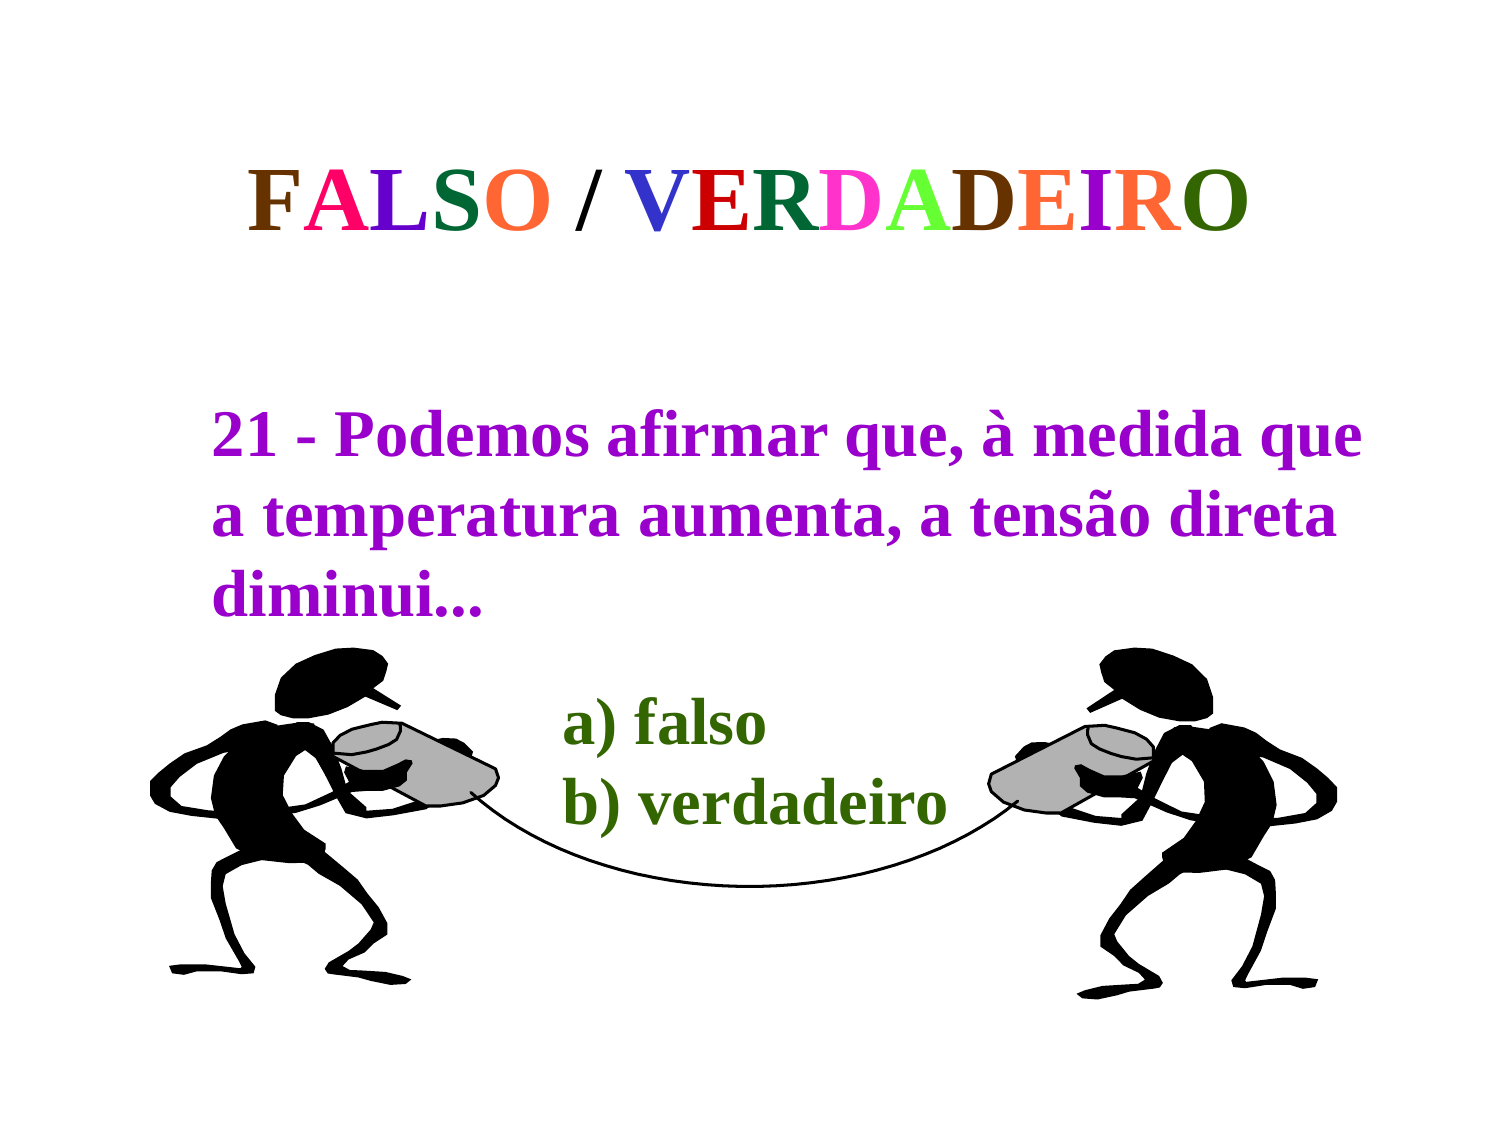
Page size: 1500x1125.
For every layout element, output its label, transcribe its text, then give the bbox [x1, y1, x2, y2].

text_box 21 - Podemos afirmar que, à medida que a temperatura aumenta, a tensão direta diminui... [196, 382, 1380, 638]
title FALSO / VERDADEIRO [112, 99, 1388, 288]
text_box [149, 647, 1338, 1000]
